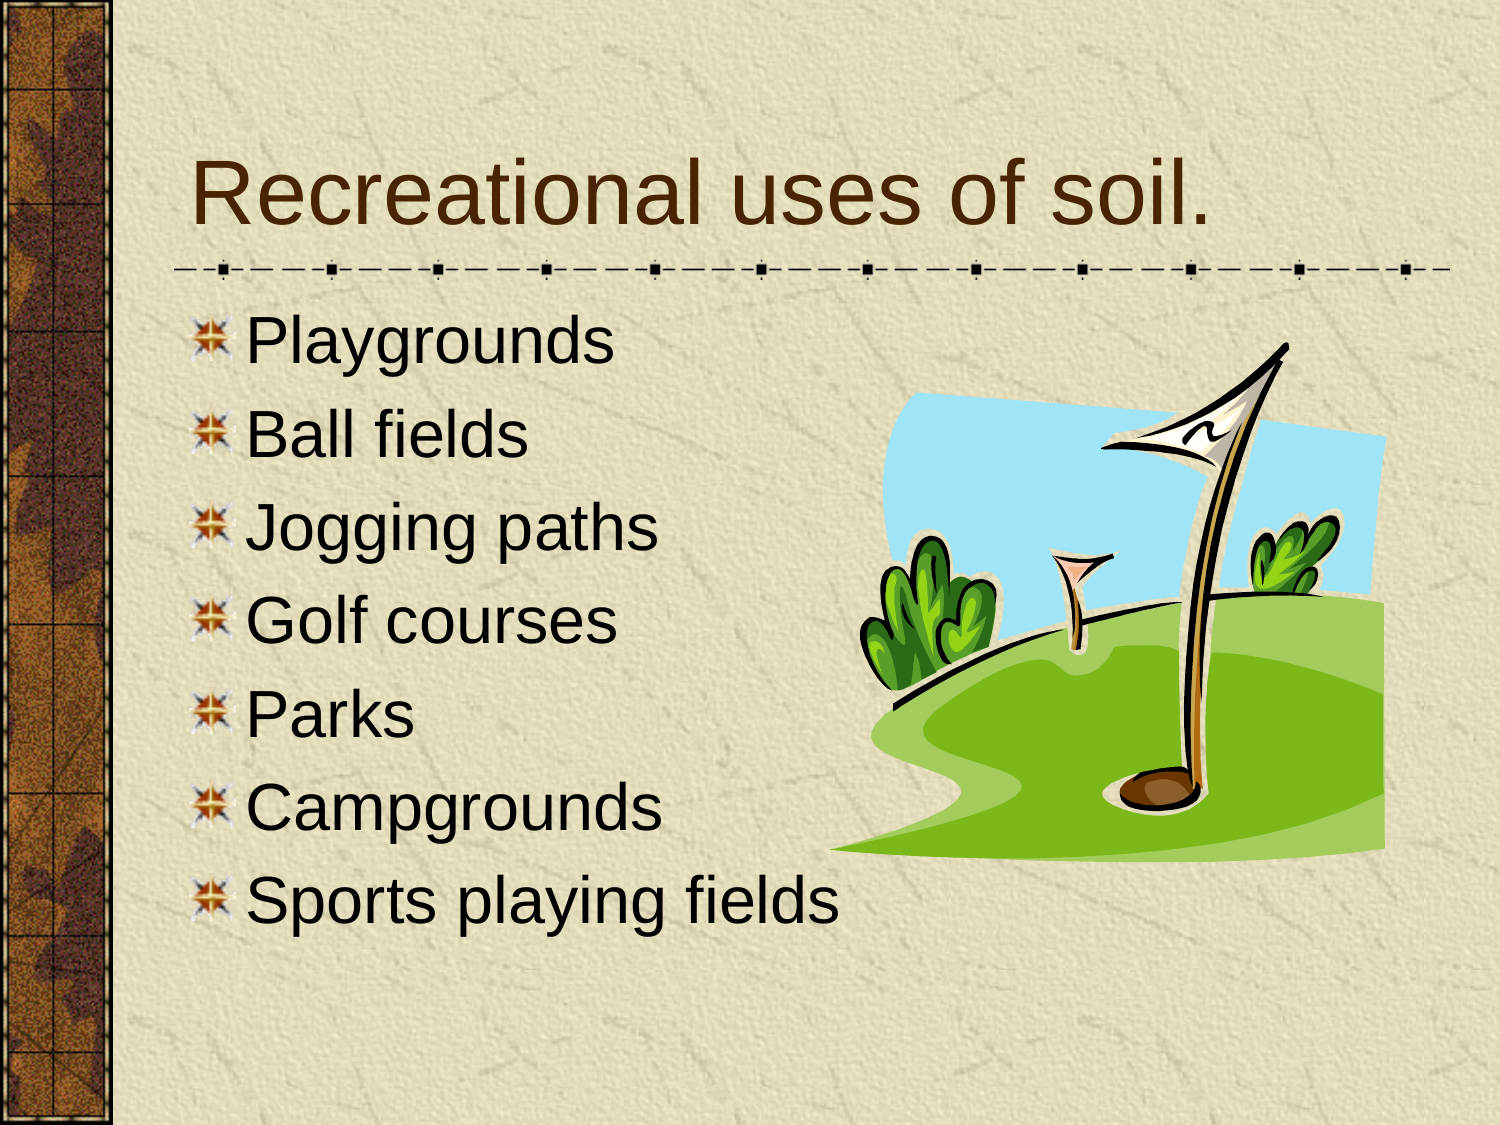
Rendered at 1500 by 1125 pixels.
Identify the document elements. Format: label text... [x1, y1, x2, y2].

title Recreational uses of soil. [174, 62, 1451, 251]
list Playgrounds Ball fields Jogging paths Golf courses Parks Campgrounds Sports playing fields [173, 289, 876, 1013]
picture [0, 0, 1500, 1125]
